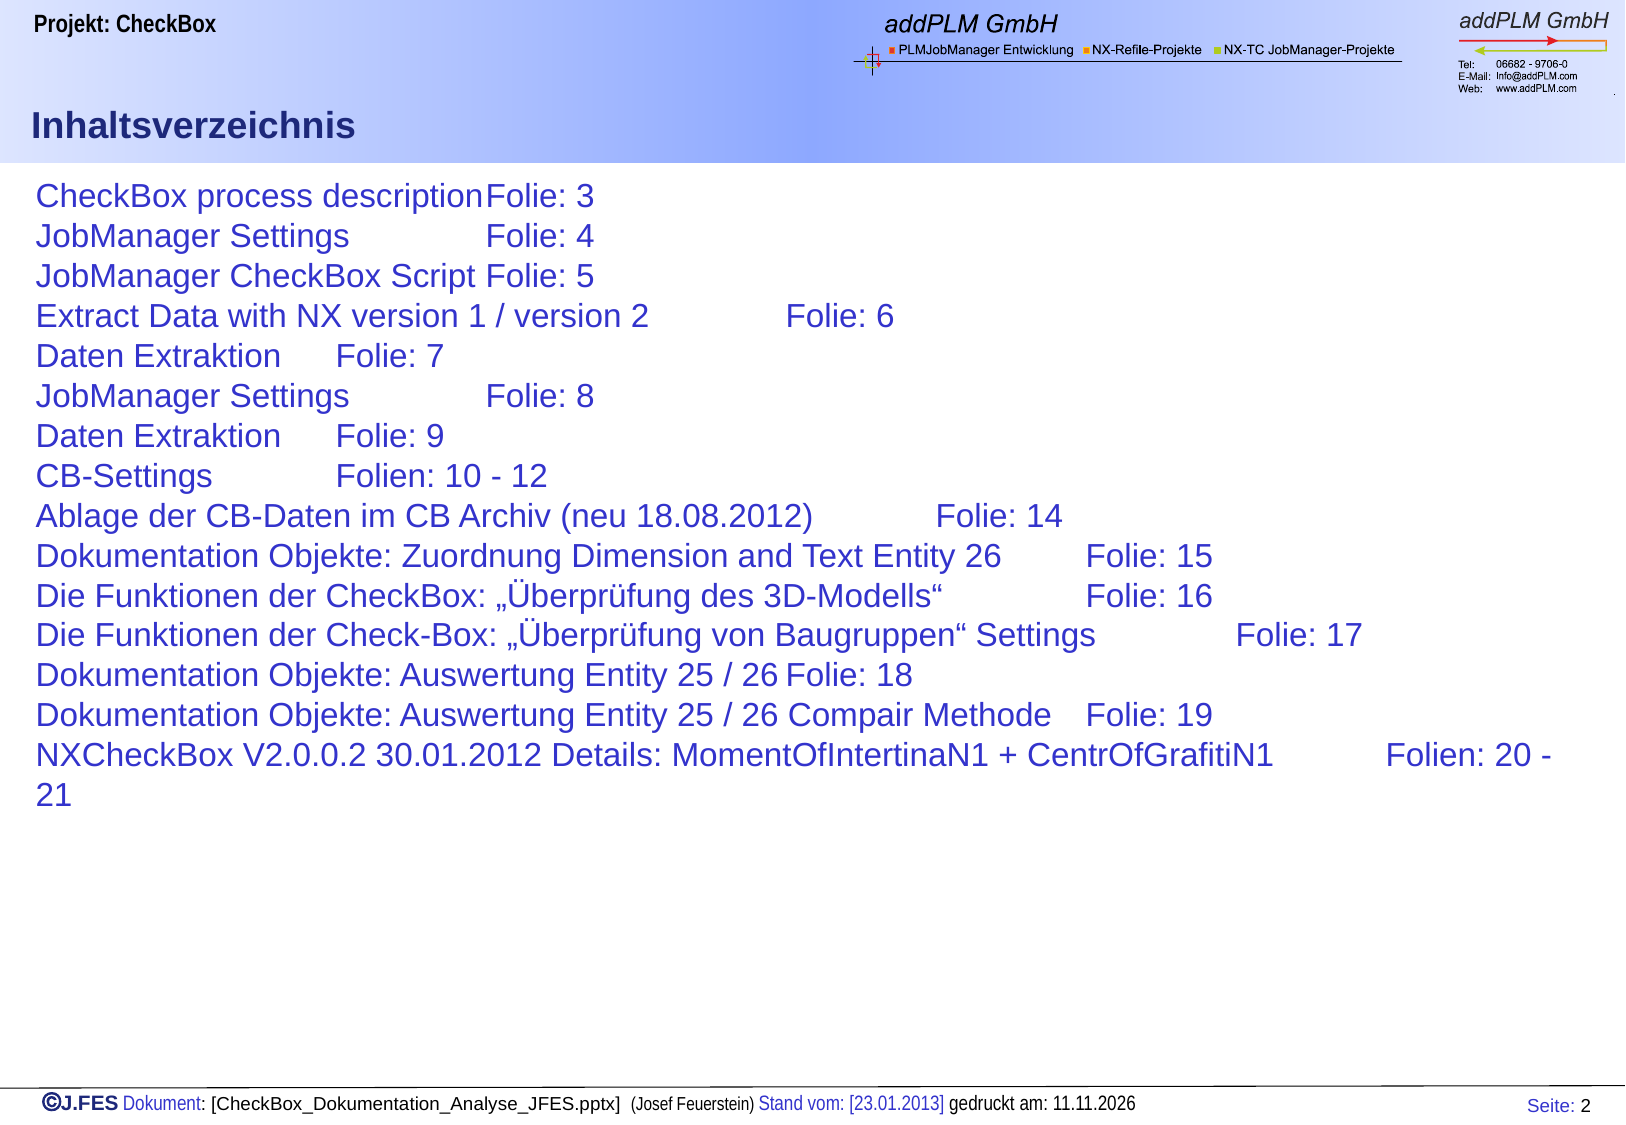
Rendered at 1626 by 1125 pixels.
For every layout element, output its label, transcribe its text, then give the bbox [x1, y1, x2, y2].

text_box CheckBox process description Folie: 3 JobManager Settings Folie: 4 JobManager CheckBox Script Folie: 5 Extract Data with NX version 1 / version 2 Folie: 6 Daten Extraktion Folie: 7 JobManager Settings Folie: 8 Daten Extraktion Folie: 9 CB-Settings Folien: 10 - 12 Ablage der CB-Daten im CB Archiv (neu 18.08.2012) Folie: 14 Dokumentation Objekte: Zuordnung Dimension and Text Entity 26 Folie: 15 Die Funktionen der CheckBox: „Überprüfung des 3D-Modells“ Folie: 16 Die Funktionen der Check-Box: „Überprüfung von Baugruppen“ Settings Folie: 17 Dokumentation Objekte: Auswertung Entity 25 / 26 Folie: 18 Dokumentation Objekte: Auswertung Entity 25 / 26 Compair Methode Folie: 19 NXCheckBox V2.0.0.2 30.01.2012 Details: MomentOfIntertinaN1 + CentrOfGrafitiN1 Folien: 20 - 21 [20, 167, 1605, 821]
title Inhaltsverzeichnis [30, 73, 1600, 147]
